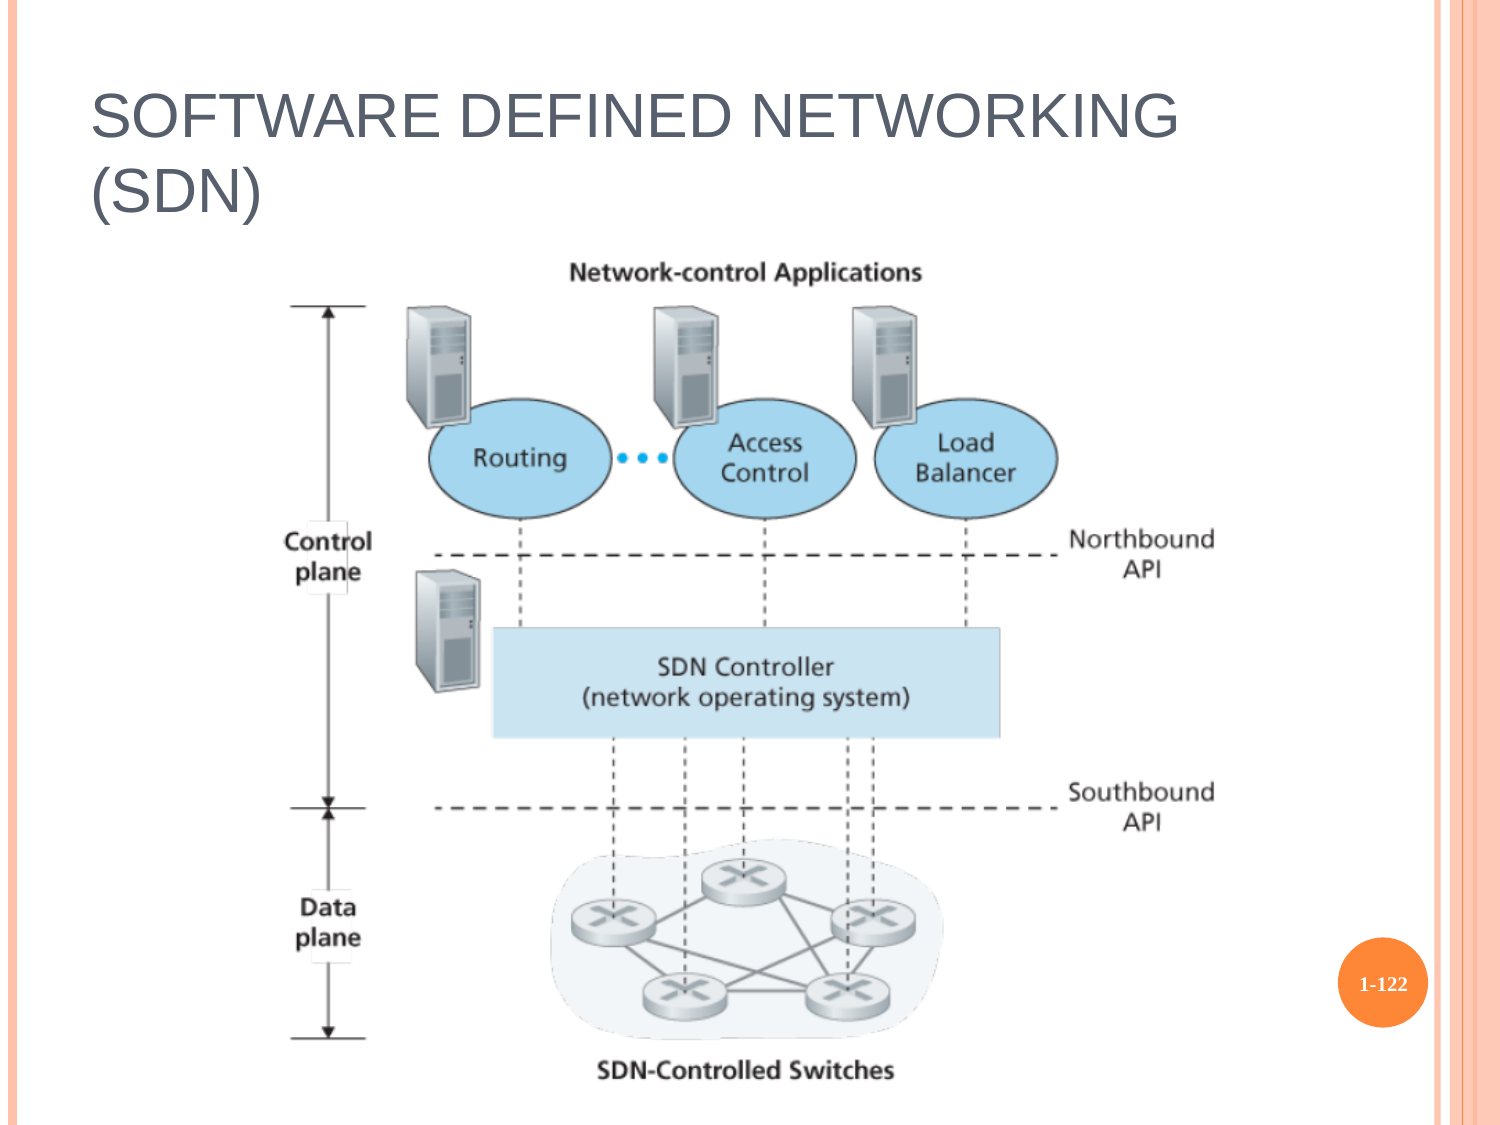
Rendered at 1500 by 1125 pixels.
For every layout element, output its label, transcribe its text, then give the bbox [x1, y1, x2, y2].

slide_number 1-‹#› [1333, 940, 1434, 1026]
picture [260, 235, 1240, 1086]
title Software defined networking (SDN) [75, 45, 1300, 233]
